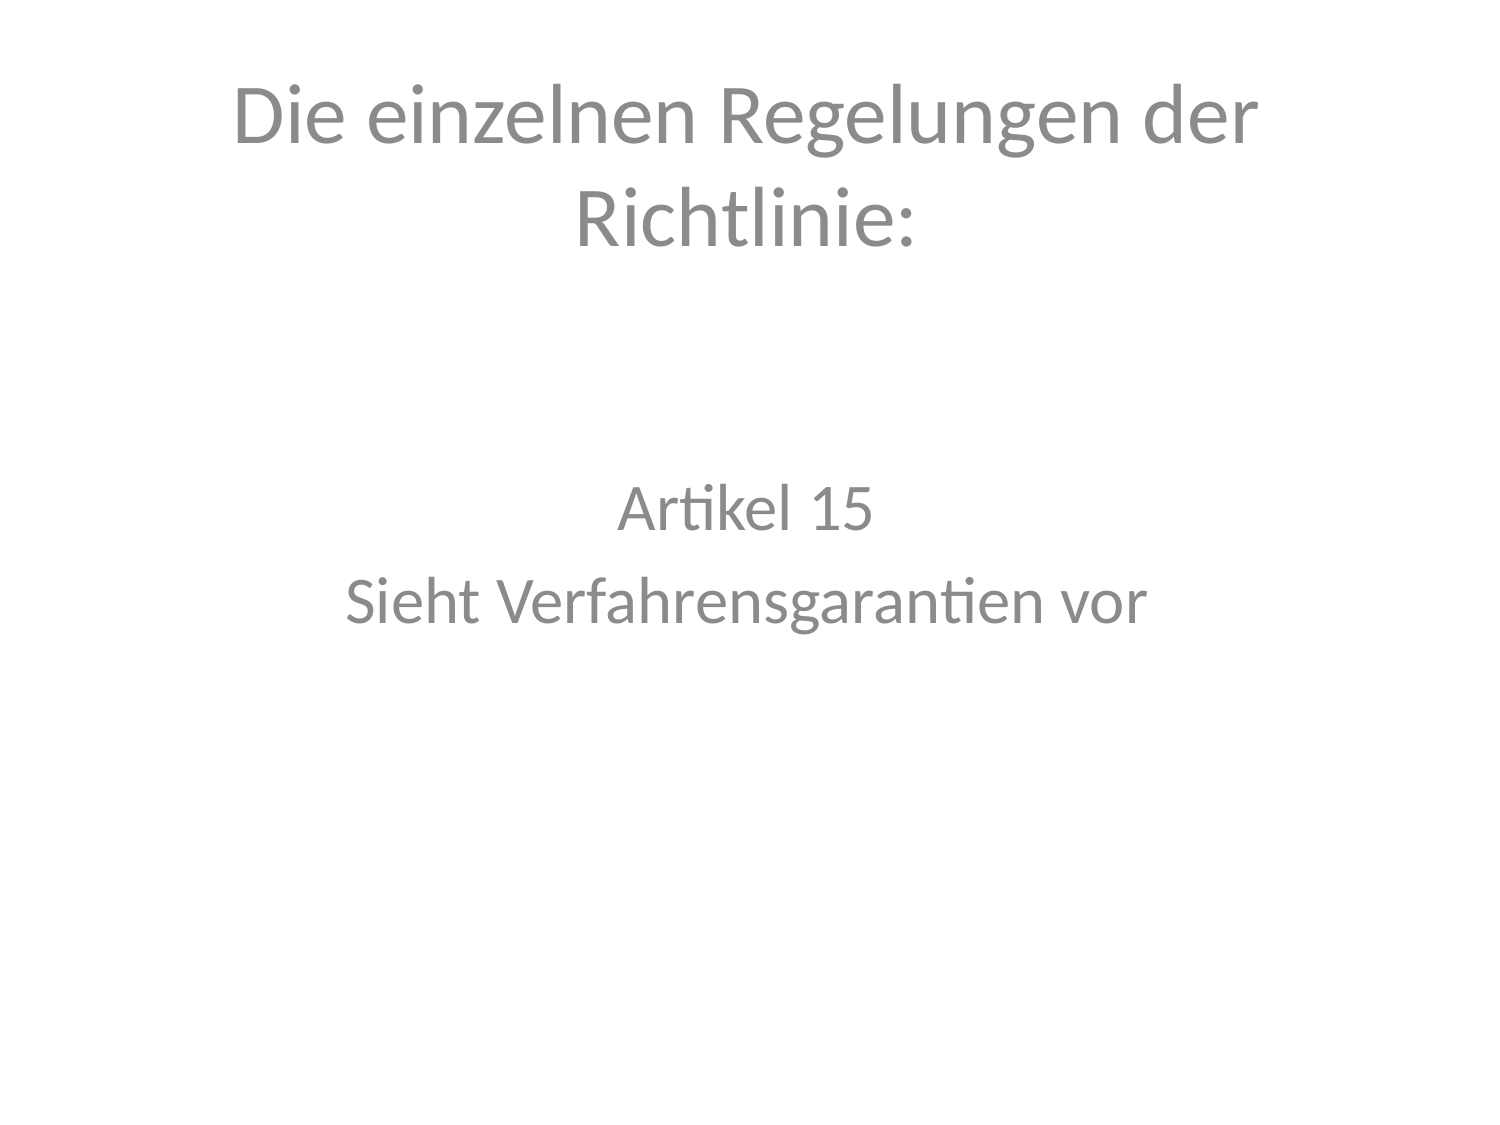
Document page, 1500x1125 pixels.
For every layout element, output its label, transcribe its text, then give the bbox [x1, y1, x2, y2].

subtitle Die einzelnen Regelungen der Richtlinie: Artikel 15 Sieht Verfahrensgarantien vor [48, 50, 1446, 1063]
